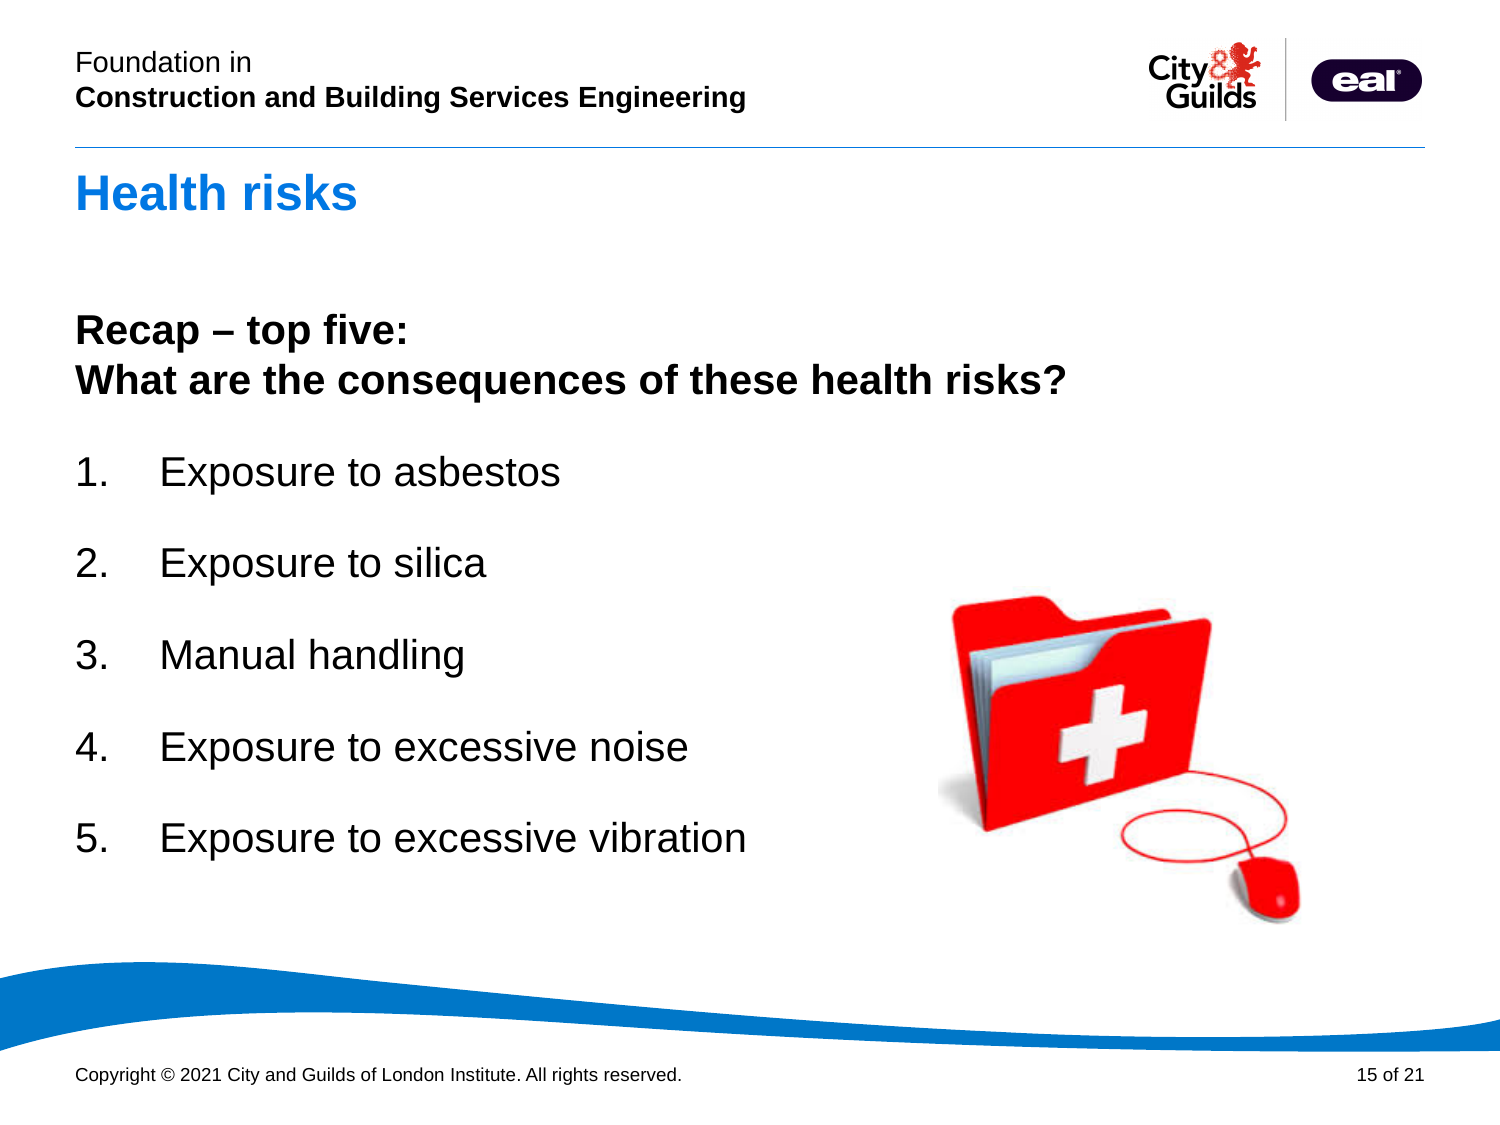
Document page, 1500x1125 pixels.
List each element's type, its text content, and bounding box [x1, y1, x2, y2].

picture [938, 585, 1304, 926]
title Health risks [74, 160, 1388, 244]
list Recap – top five: What are the consequences of these health risks? Exposure to asbestos Exposure to silica Manual handling Exposure to excessive noise Exposure to excessive vibration [74, 302, 1388, 1036]
picture [1149, 38, 1422, 121]
